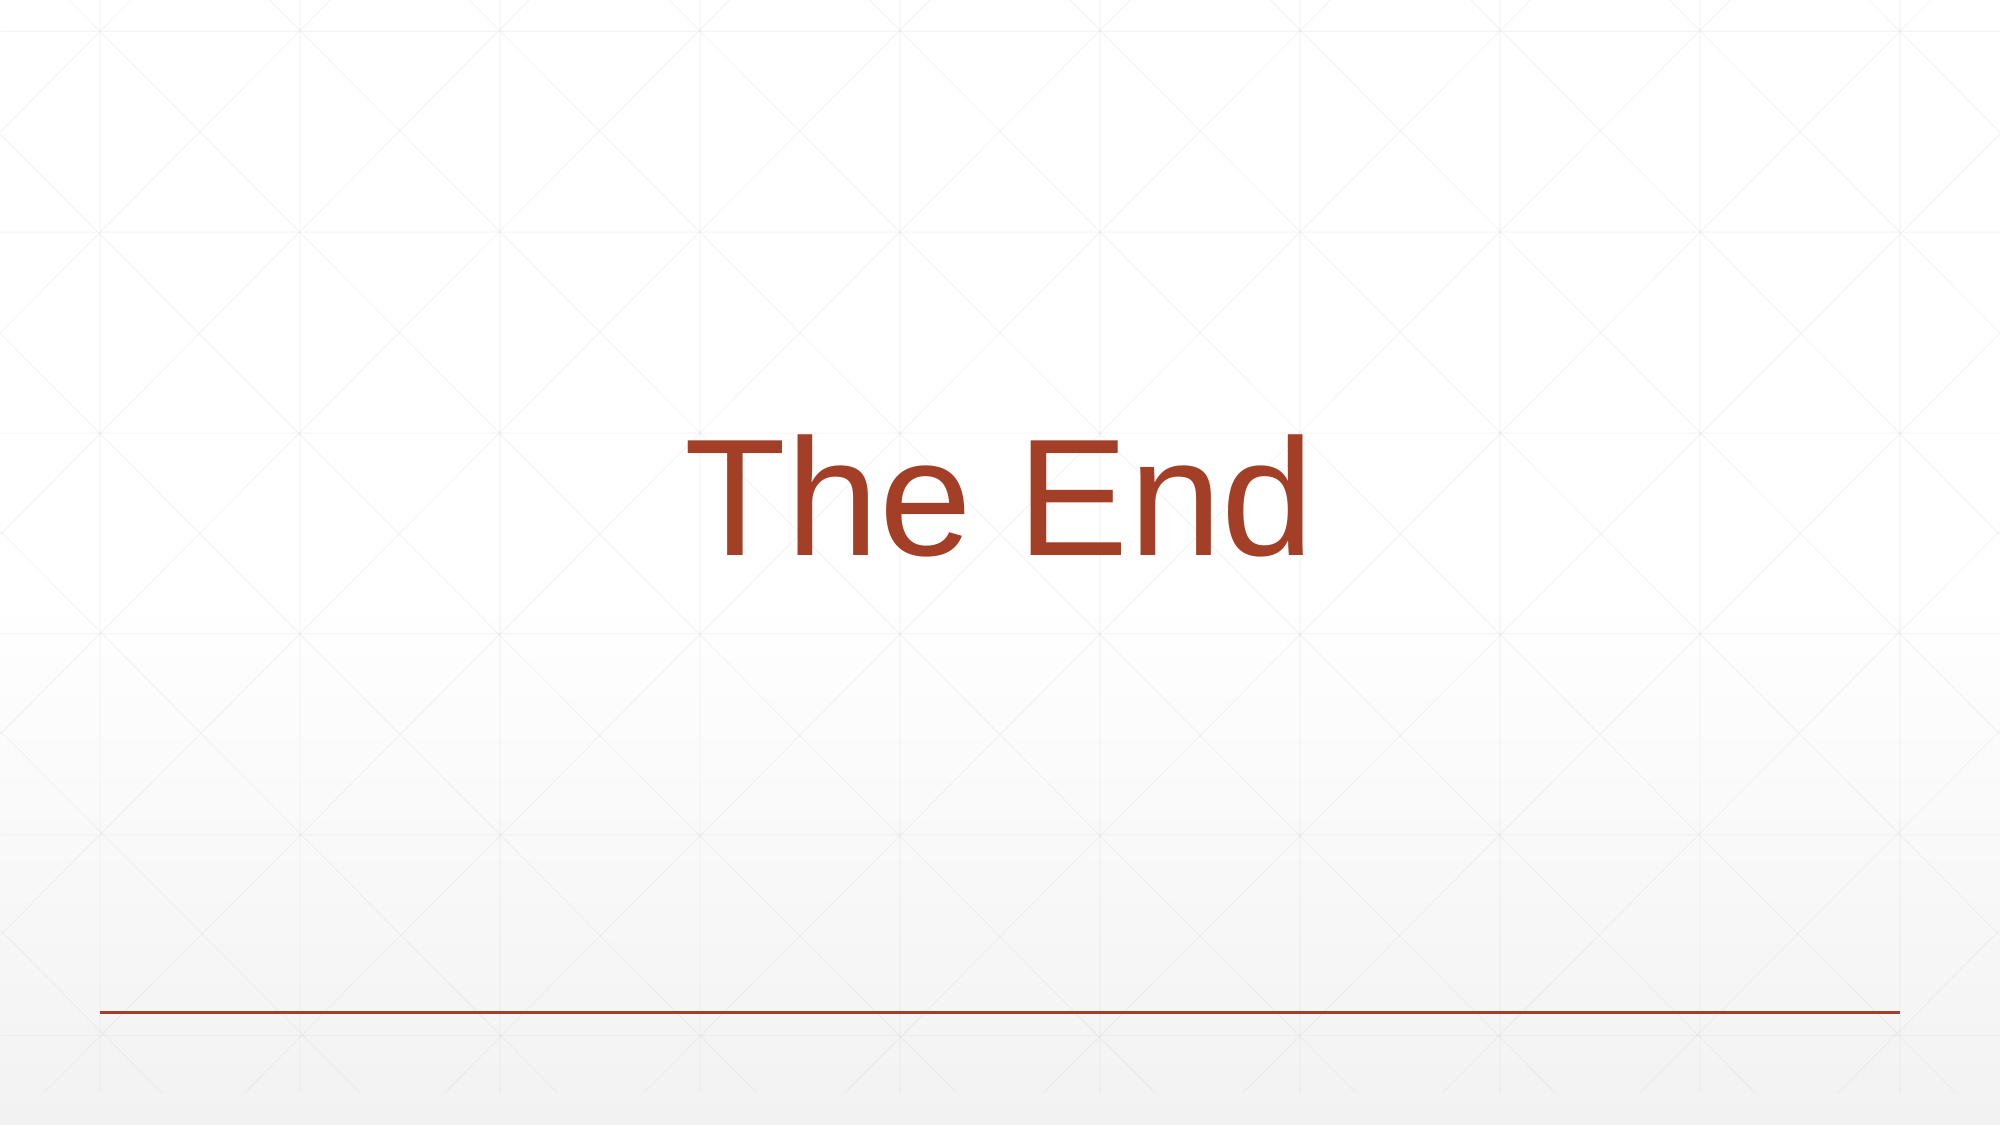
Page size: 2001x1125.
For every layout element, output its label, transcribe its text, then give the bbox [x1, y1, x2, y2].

title The End [212, 82, 1788, 921]
